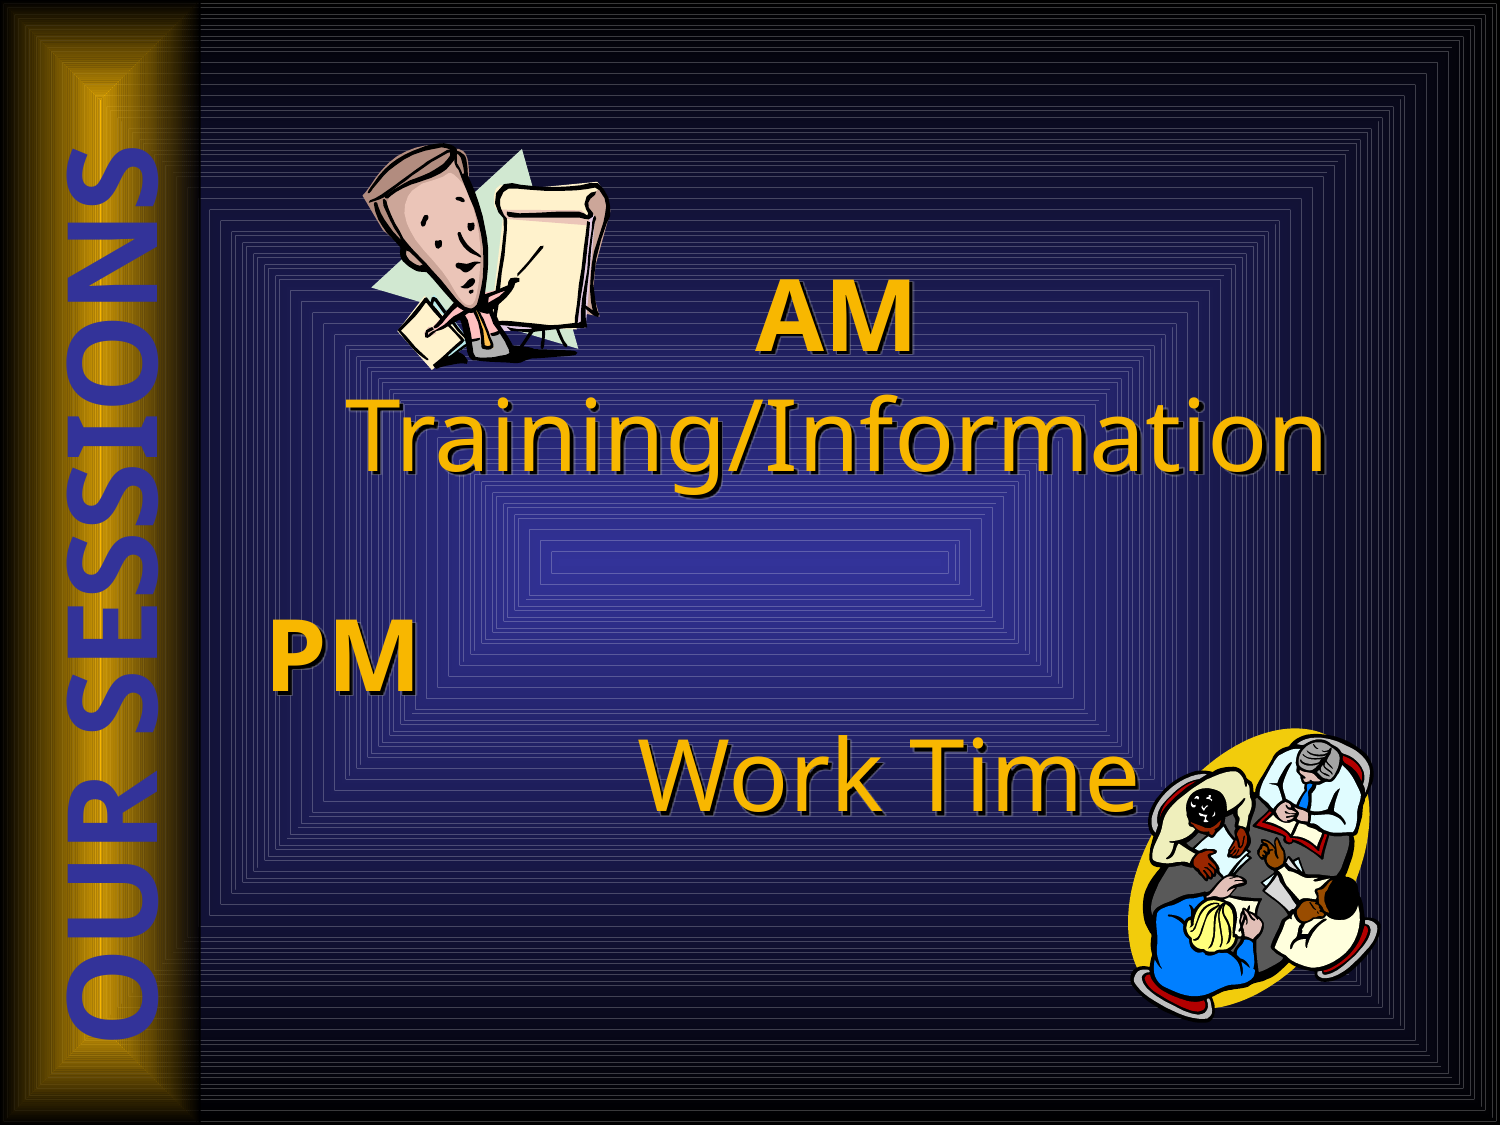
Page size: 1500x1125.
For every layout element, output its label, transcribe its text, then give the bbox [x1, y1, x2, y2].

picture [1124, 726, 1382, 1024]
title AM Training/Information PM Work Time [237, 37, 1438, 1001]
text_box OUR SESSIONS [24, 0, 190, 1063]
picture [364, 143, 611, 371]
